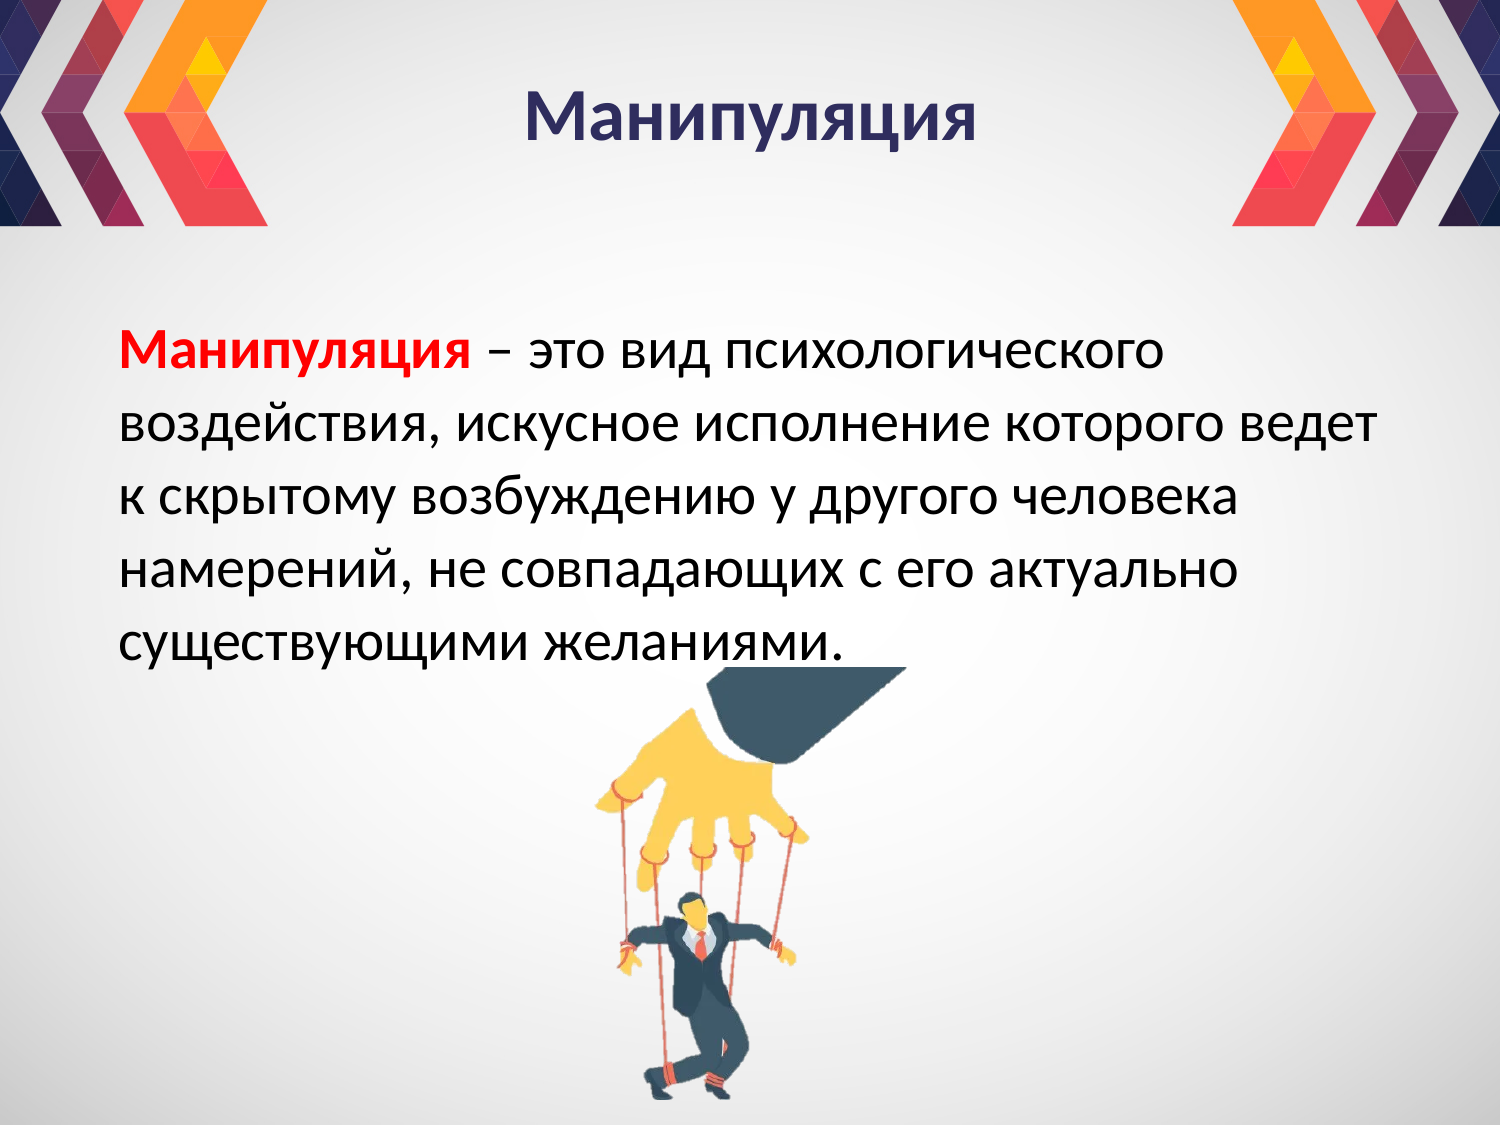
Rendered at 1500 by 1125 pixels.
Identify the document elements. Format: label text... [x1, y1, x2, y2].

list Манипуляция – это вид психологического воздействия, искусное исполнение которого ведет к скрытому возбуждению у другого человека намерений, не совпадающих с его актуально существующими желаниями. [103, 299, 1397, 1014]
title Манипуляция [209, 59, 1293, 173]
picture [0, 0, 1500, 1125]
